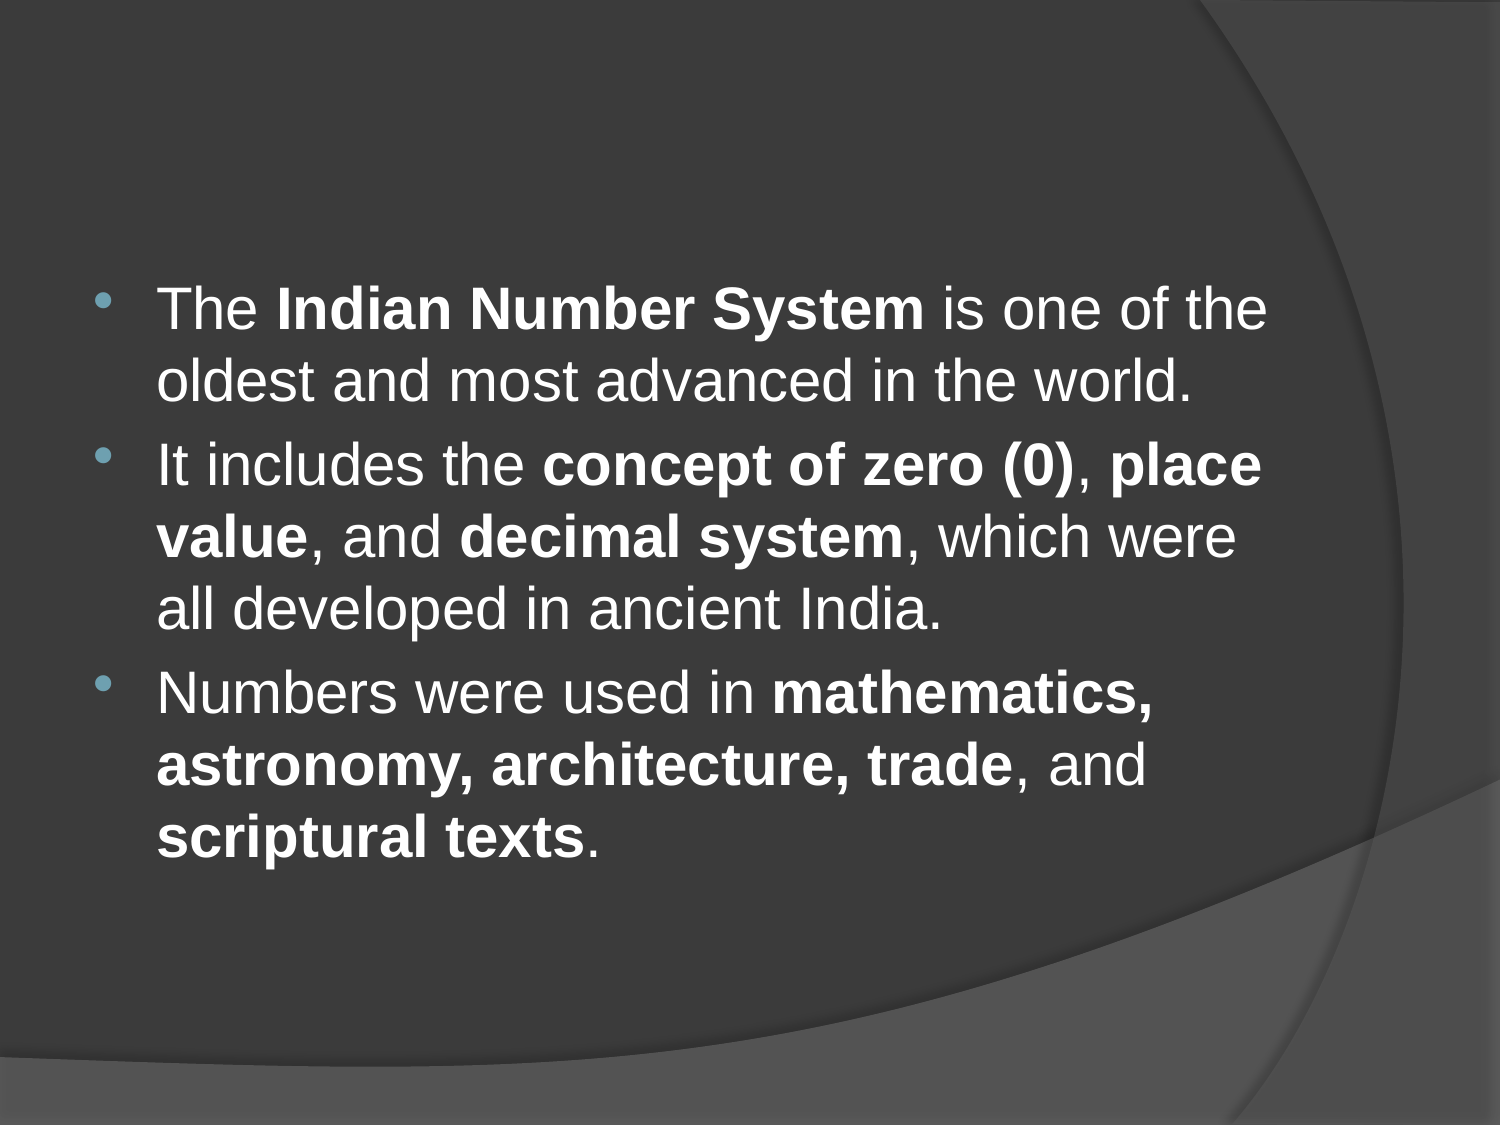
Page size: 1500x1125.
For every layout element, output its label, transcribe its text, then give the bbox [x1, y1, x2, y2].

list The Indian Number System is one of the oldest and most advanced in the world. It includes the concept of zero (0), place value, and decimal system, which were all developed in ancient India. Numbers were used in mathematics, astronomy, architecture, trade, and scriptural texts. [75, 262, 1300, 1005]
